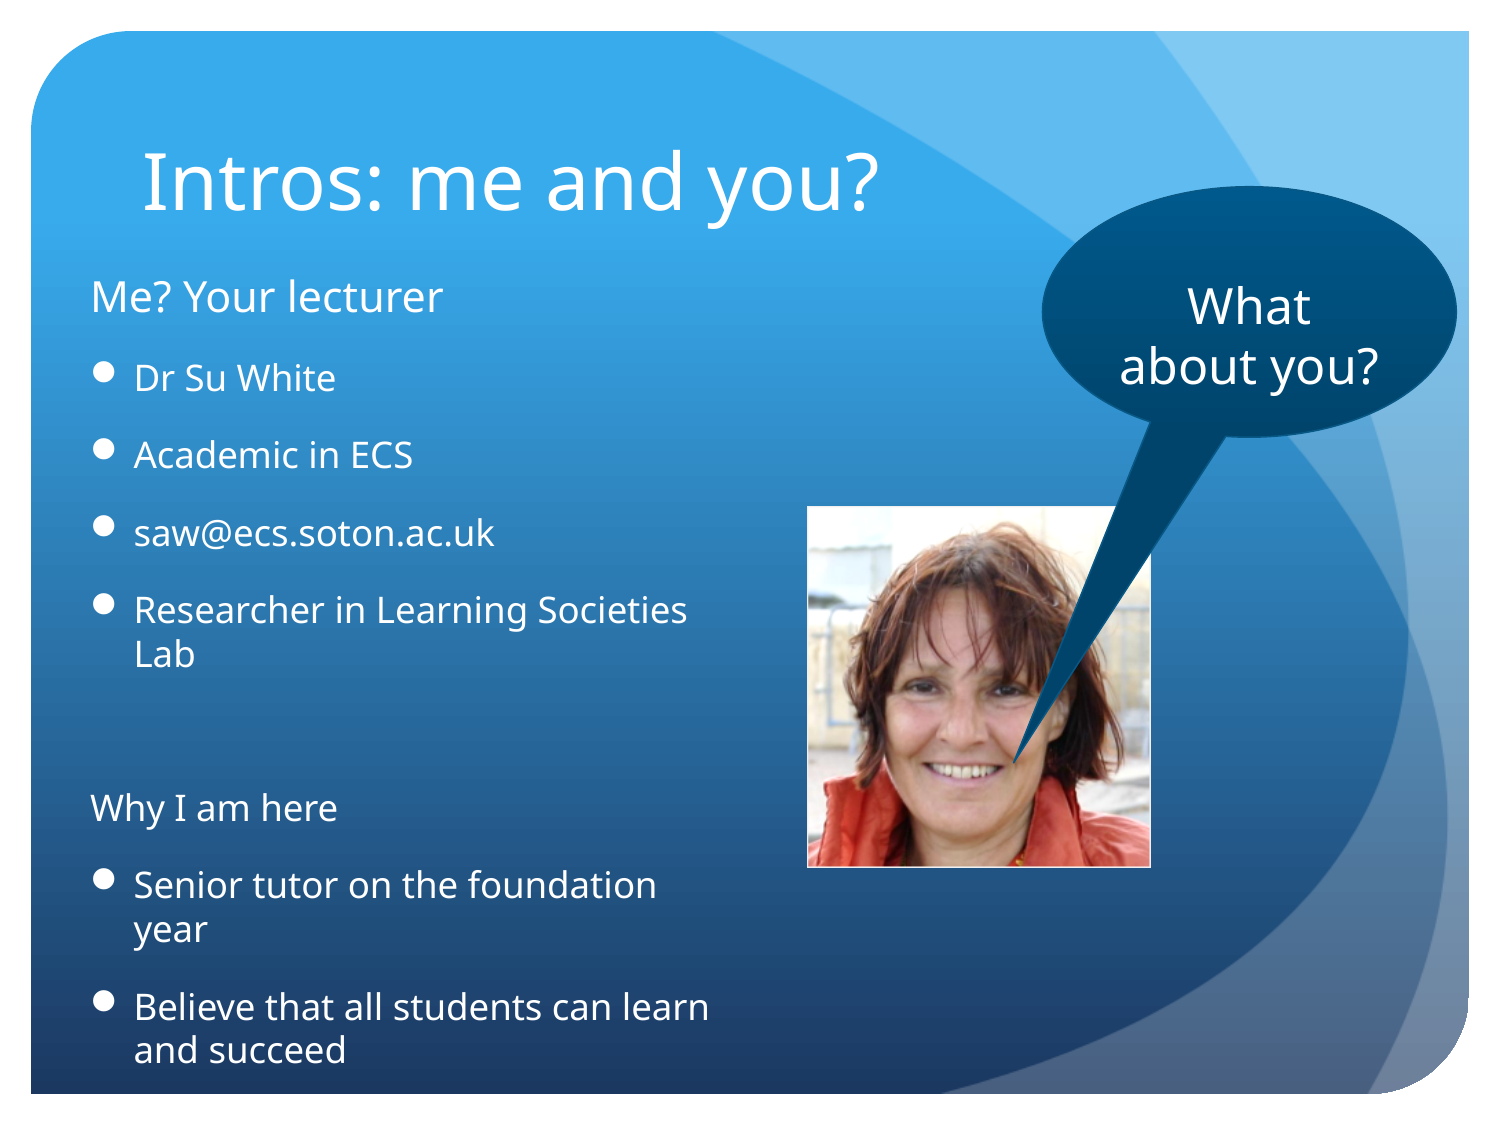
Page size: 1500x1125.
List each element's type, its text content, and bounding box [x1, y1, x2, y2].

title Intros: me and you? [127, 62, 1372, 234]
text_box What about you? [1041, 185, 1458, 553]
picture [24, 30, 1473, 1094]
list Me? Your lecturer Dr Su White Academic in ECS saw@ecs.soton.ac.uk Researcher in Learning Societies Lab Why I am here Senior tutor on the foundation year Believe that all students can learn and succeed [75, 262, 742, 1085]
